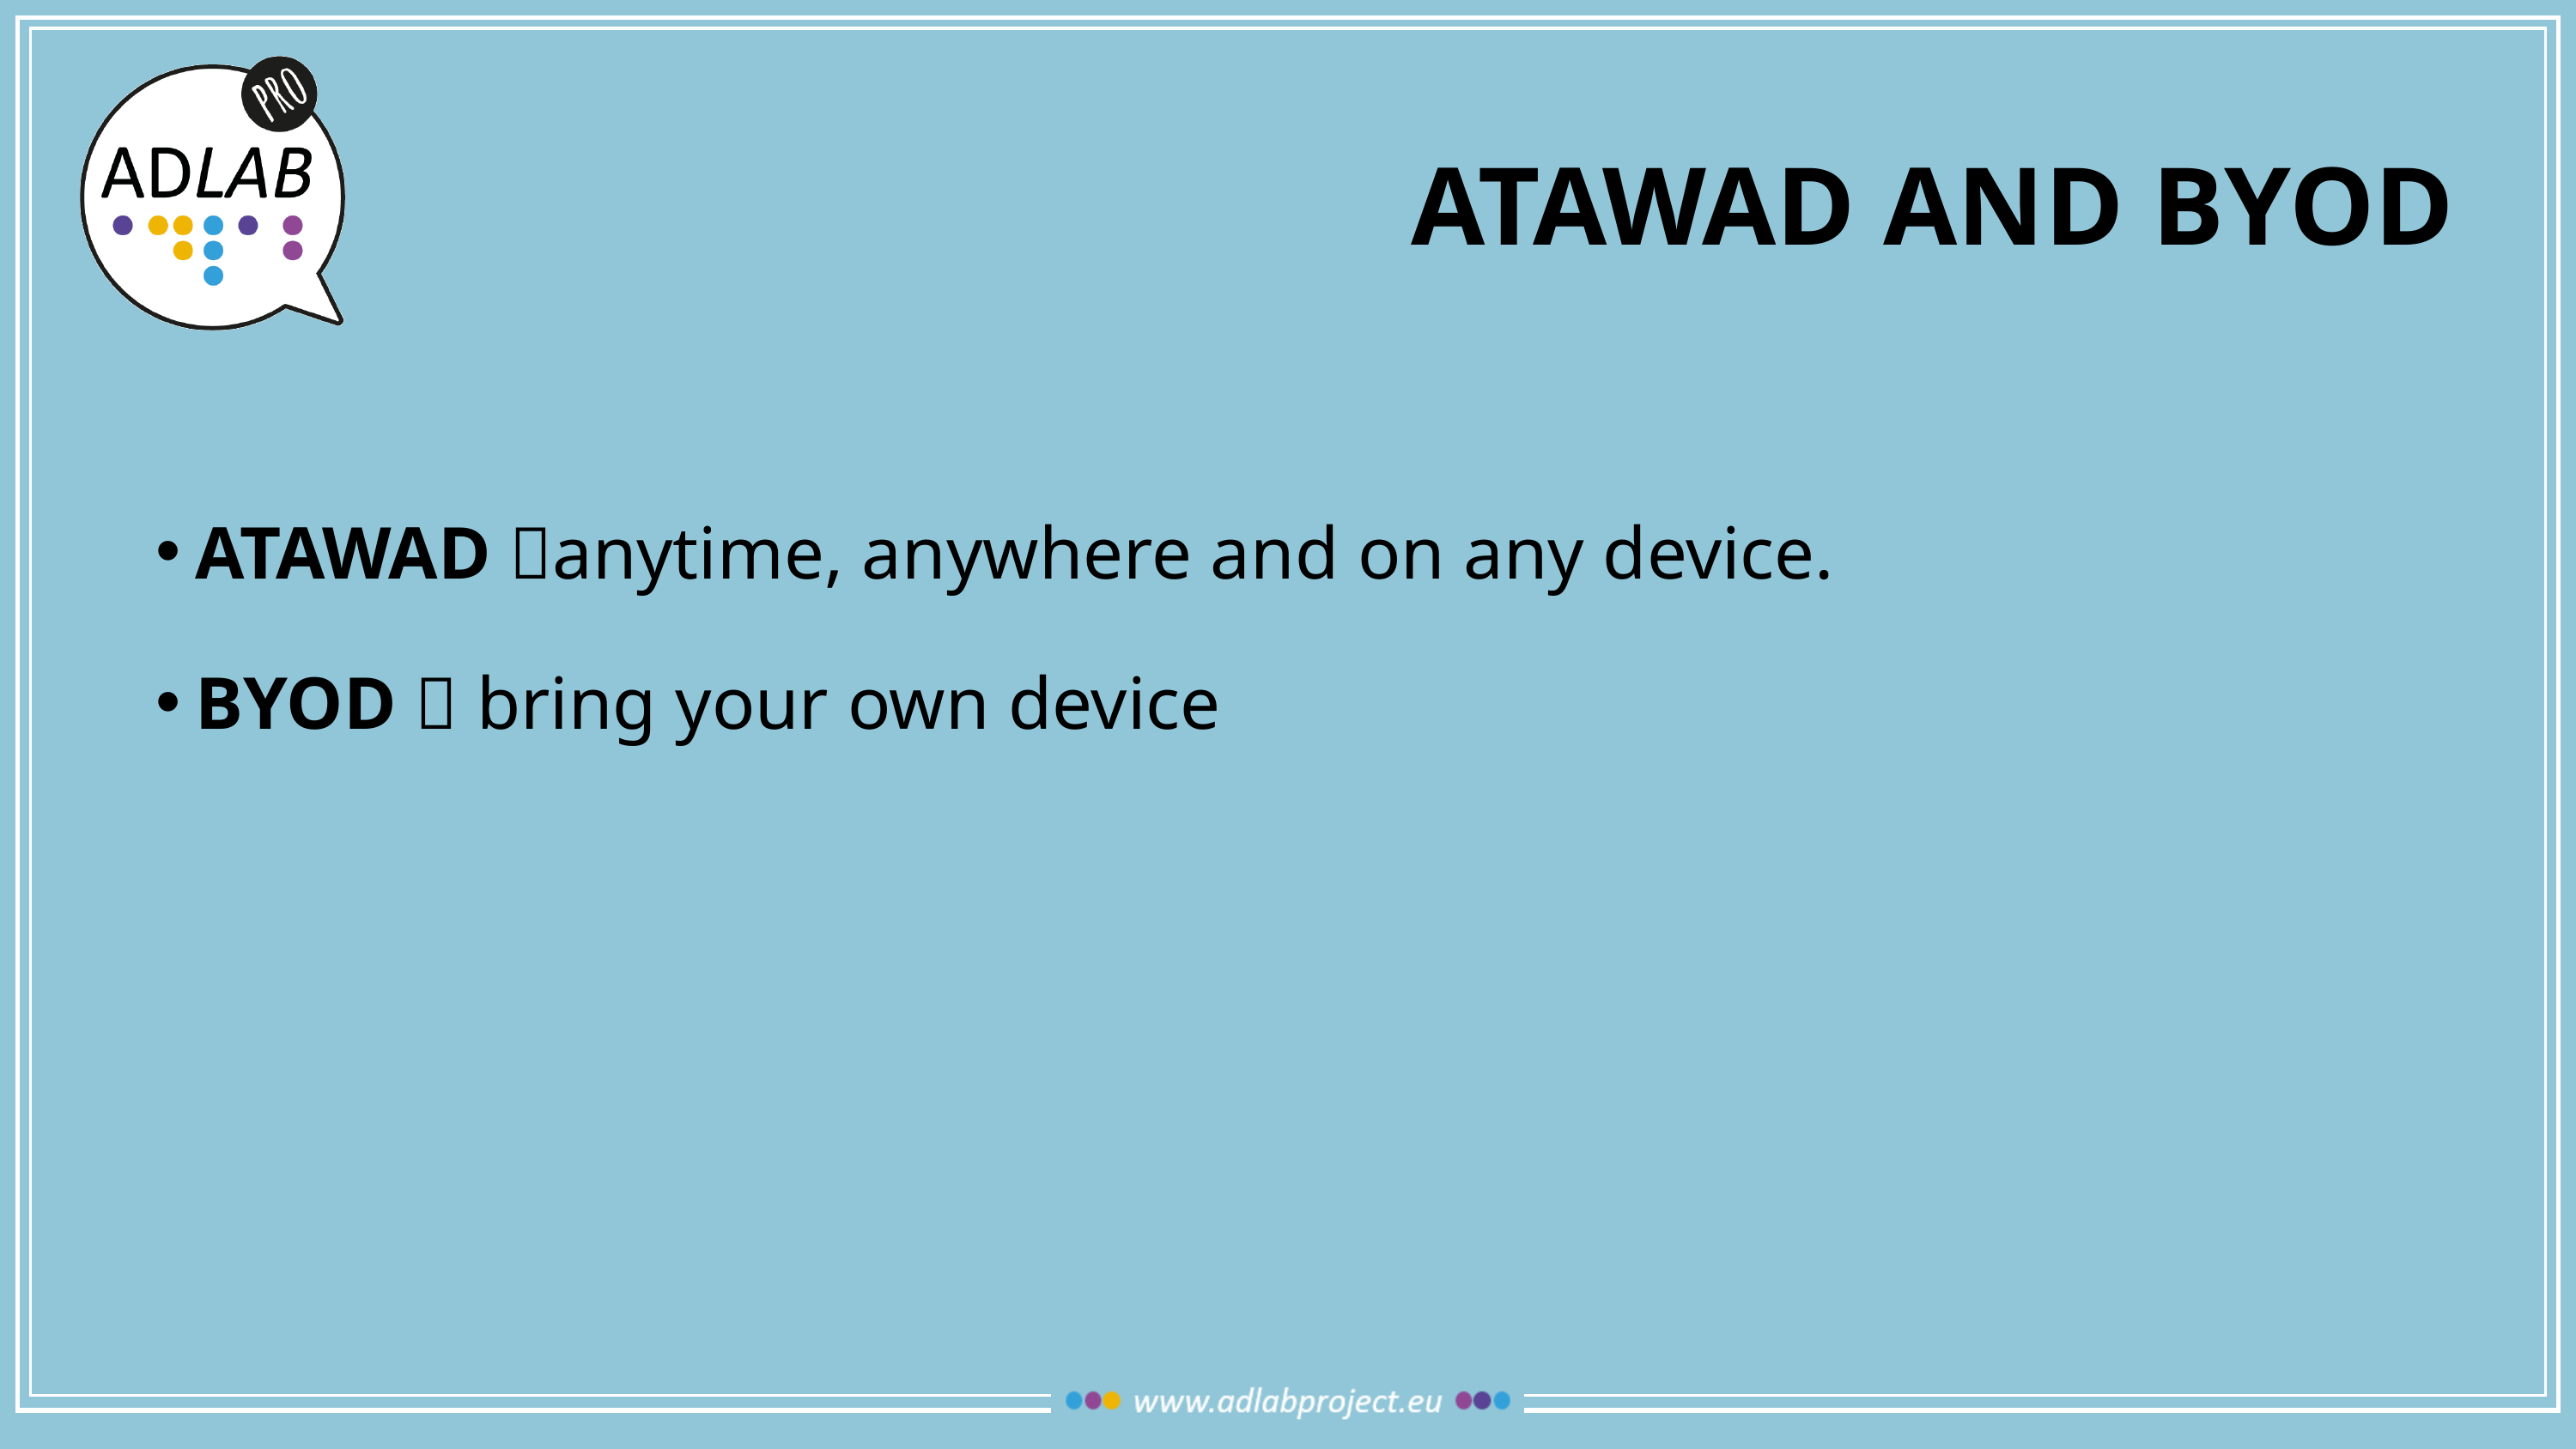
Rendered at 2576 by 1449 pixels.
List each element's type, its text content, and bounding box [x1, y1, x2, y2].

list ATAWAD anytime, anywhere and on any device. BYOD  bring your own device [143, 350, 2467, 1056]
picture [1051, 1378, 1524, 1429]
title ATAWAD and BYOD [384, 70, 2467, 350]
picture [72, 49, 353, 330]
